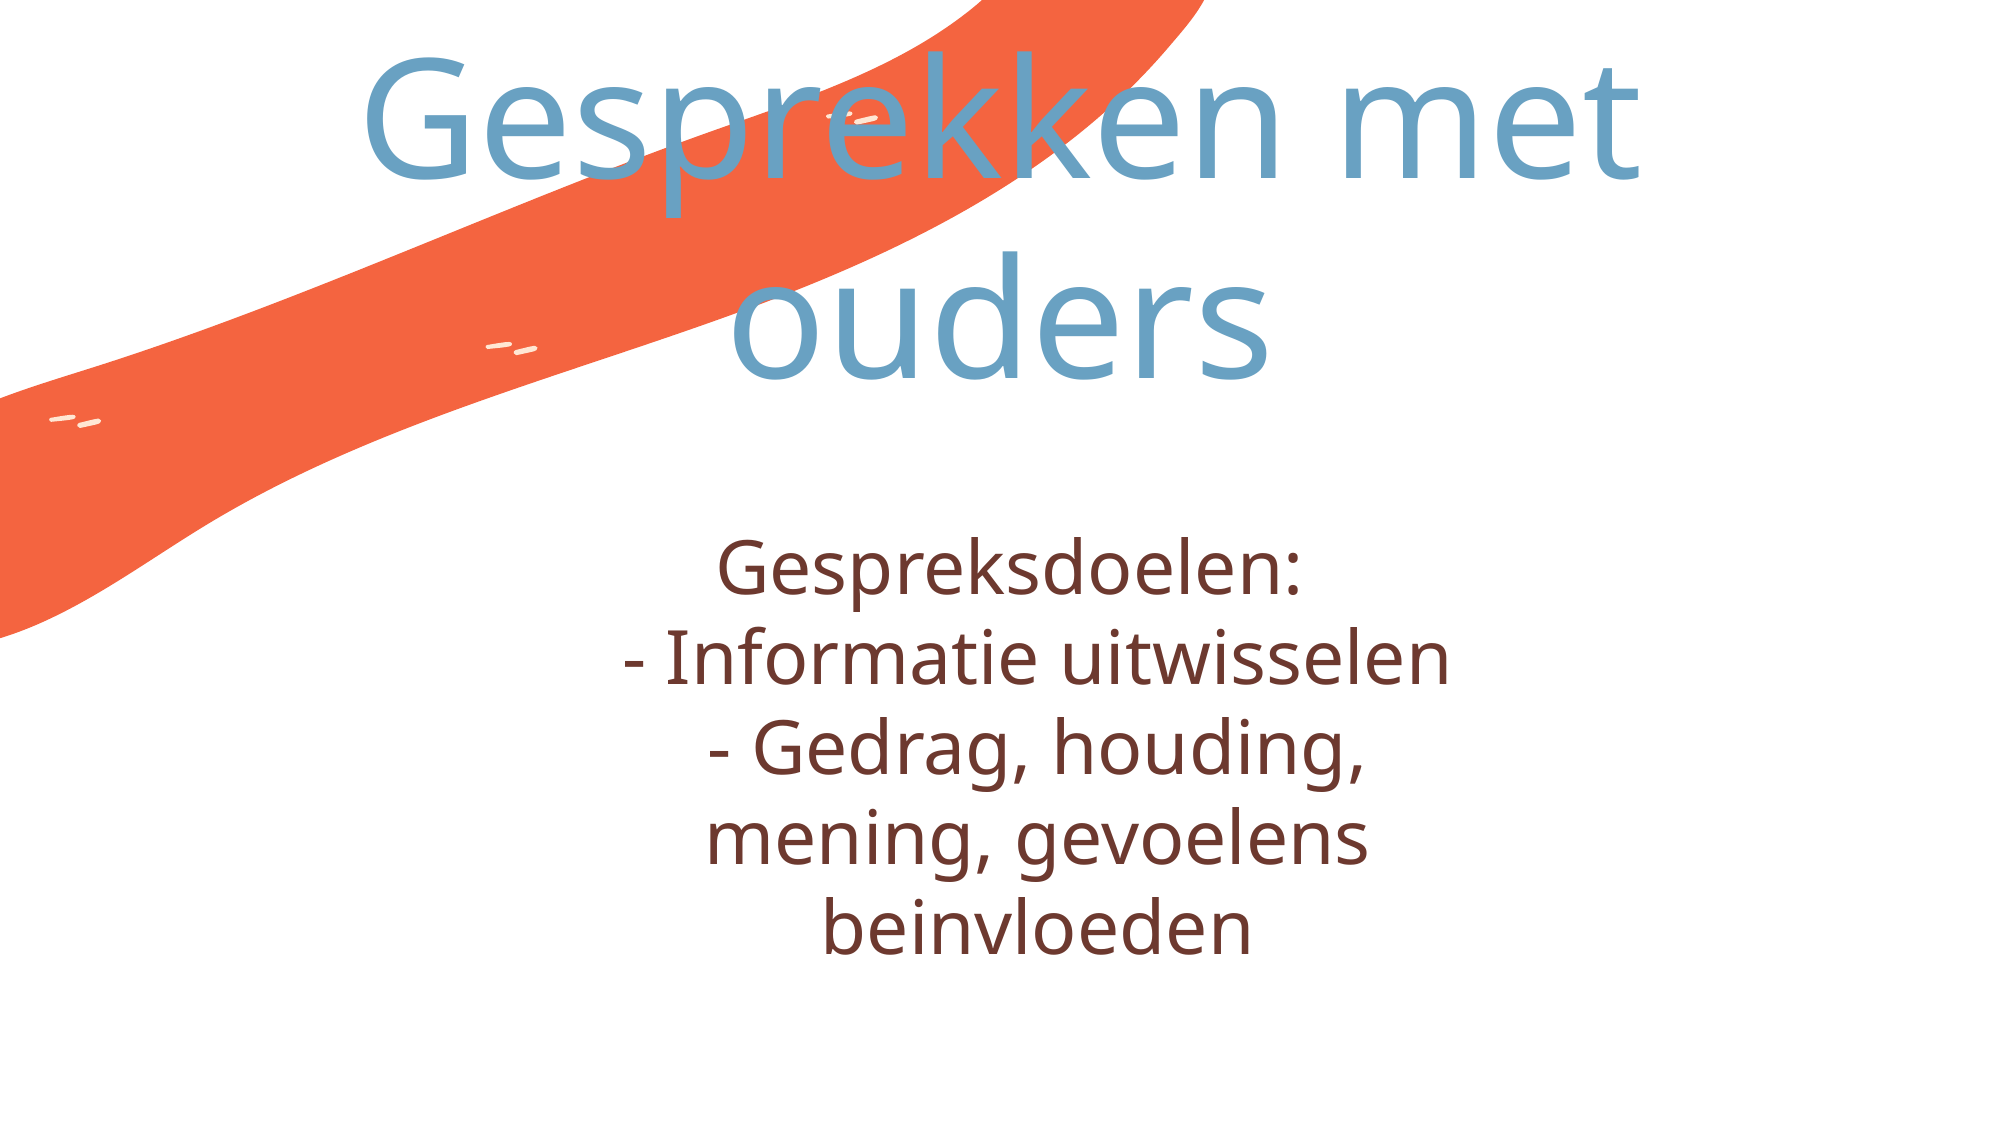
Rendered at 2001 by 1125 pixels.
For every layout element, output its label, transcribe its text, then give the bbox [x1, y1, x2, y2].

title Gesprekken met ouders [332, 200, 1668, 427]
subtitle Gespreksdoelen: - Informatie uitwisselen - Gedrag, houding, mening, gevoelens beinvloeden [506, 671, 1494, 819]
